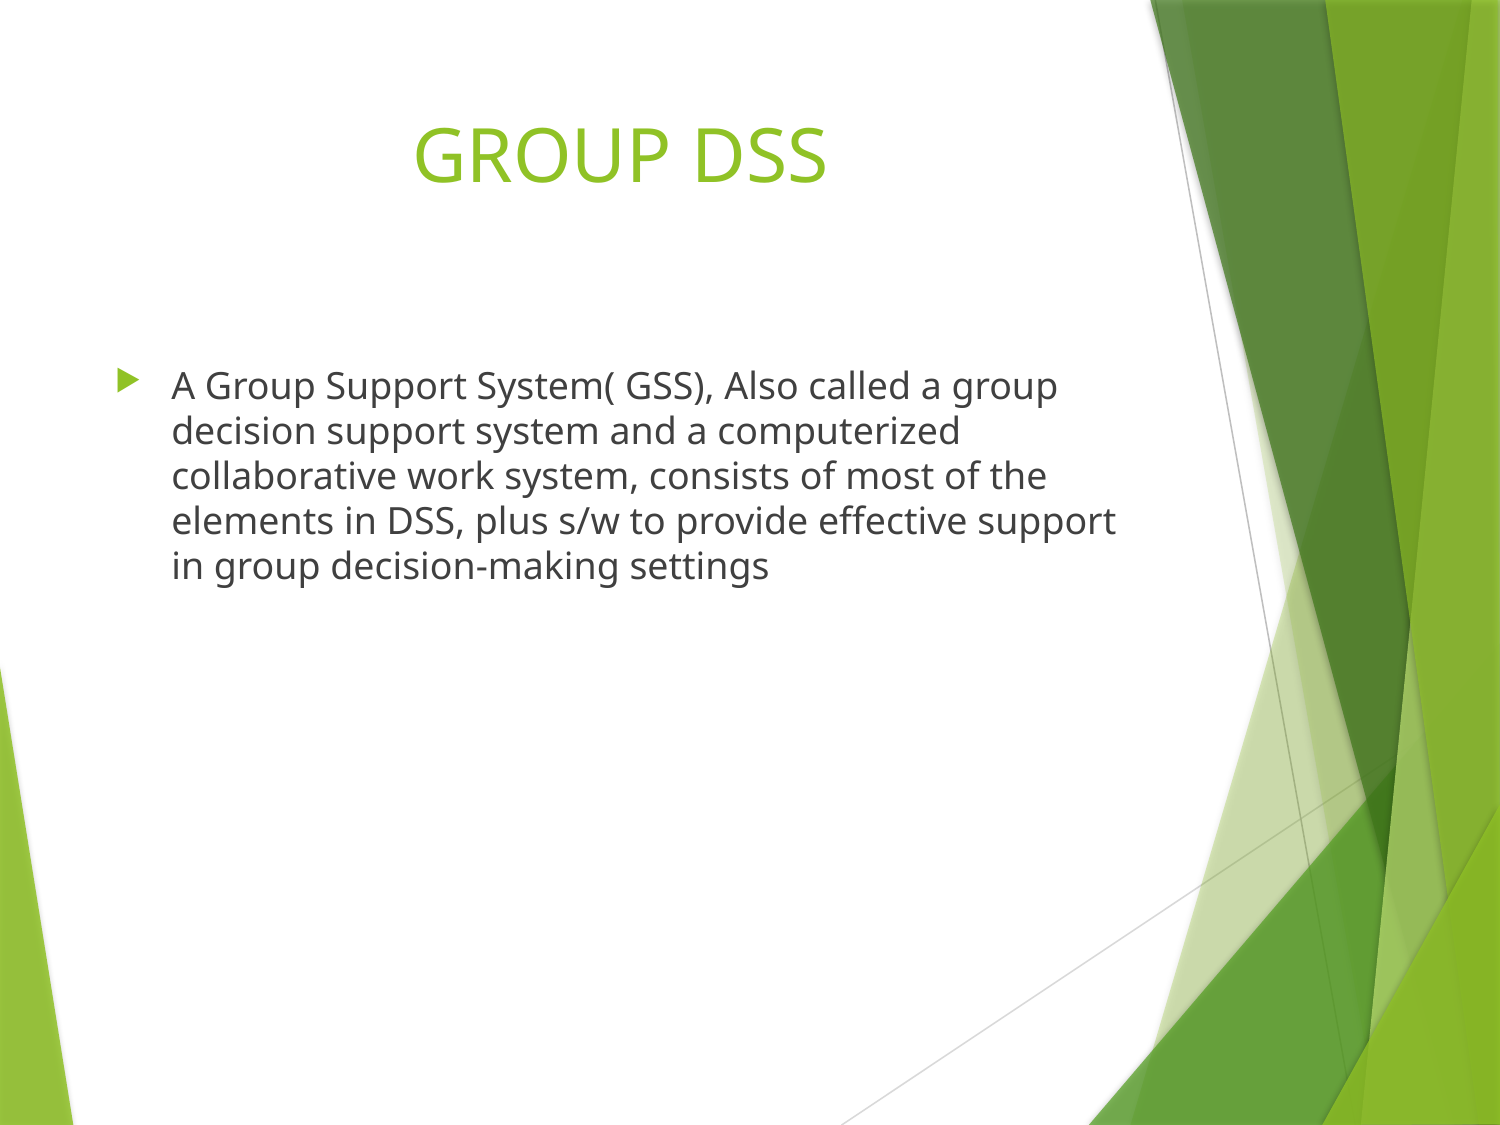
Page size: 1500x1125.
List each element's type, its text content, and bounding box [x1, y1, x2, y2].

title GROUP DSS [99, 99, 1142, 317]
list A Group Support System( GSS), Also called a group decision support system and a computerized collaborative work system, consists of most of the elements in DSS, plus s/w to provide effective support in group decision-making settings [99, 354, 1142, 992]
